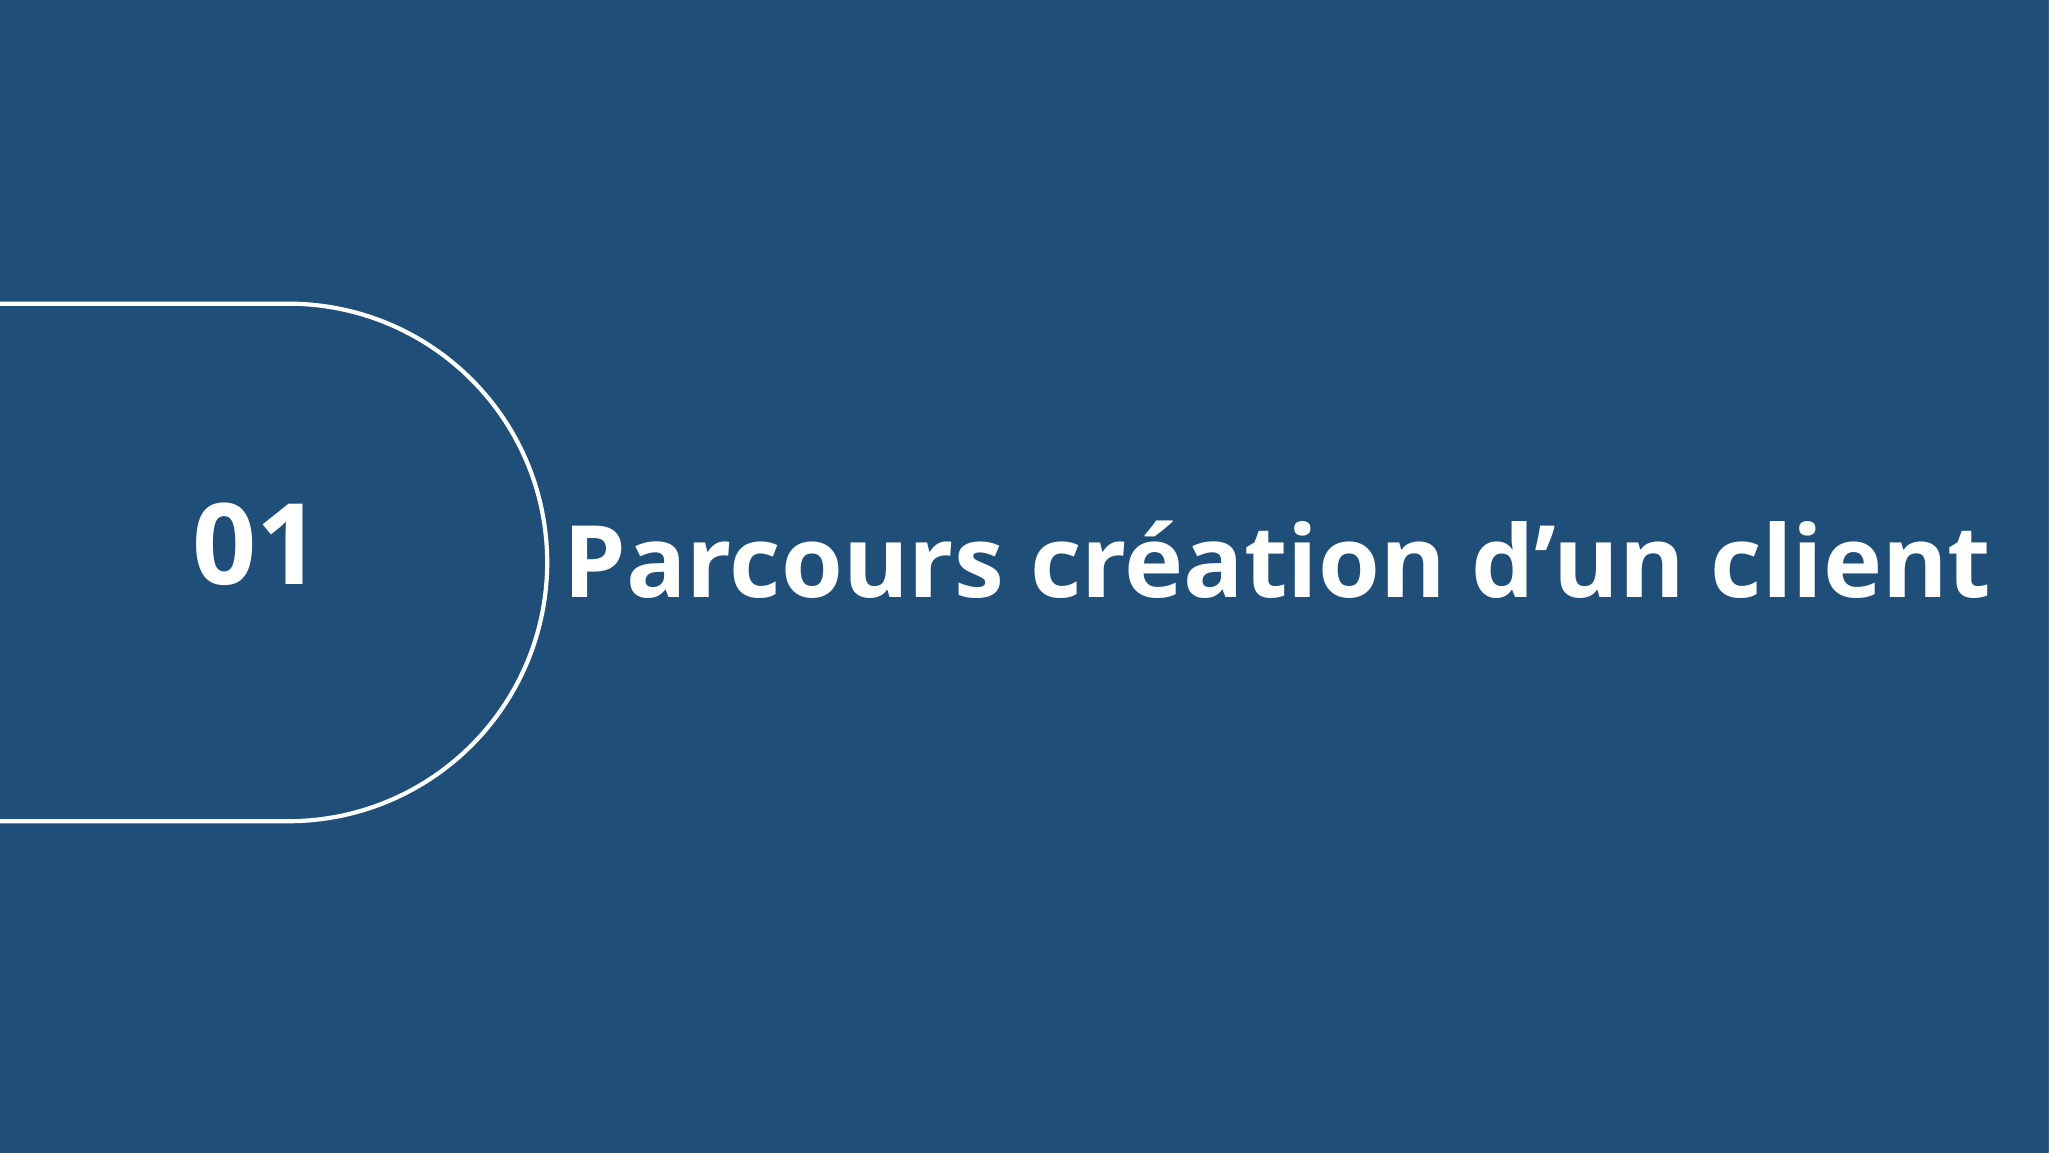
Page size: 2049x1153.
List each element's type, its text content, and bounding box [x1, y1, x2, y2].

list 01 [177, 472, 435, 693]
title Parcours création d’un client [548, 495, 2049, 783]
